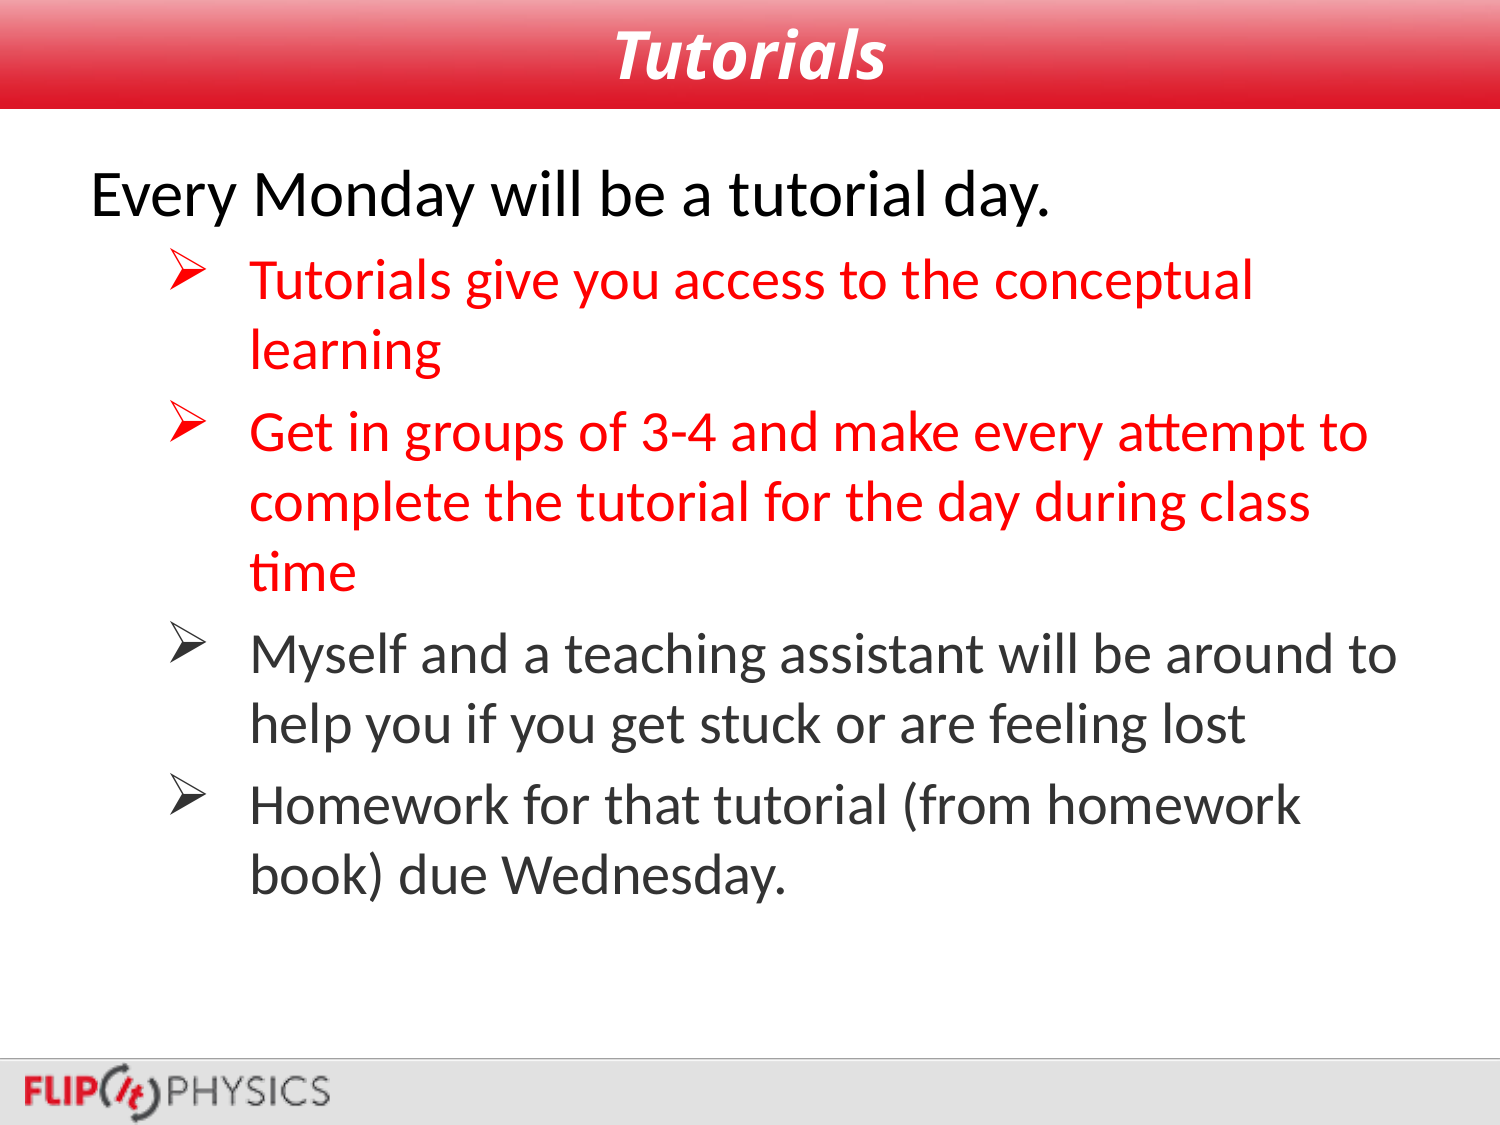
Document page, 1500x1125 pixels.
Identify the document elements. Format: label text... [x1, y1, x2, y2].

picture [0, 0, 1500, 109]
title Tutorials [75, 15, 1425, 91]
picture [0, 1058, 1500, 1125]
list Every Monday will be a tutorial day. Tutorials give you access to the conceptual learning Get in groups of 3-4 and make every attempt to complete the tutorial for the day during class time Myself and a teaching assistant will be around to help you if you get stuck or are feeling lost Homework for that tutorial (from homework book) due Wednesday. [75, 142, 1425, 1020]
